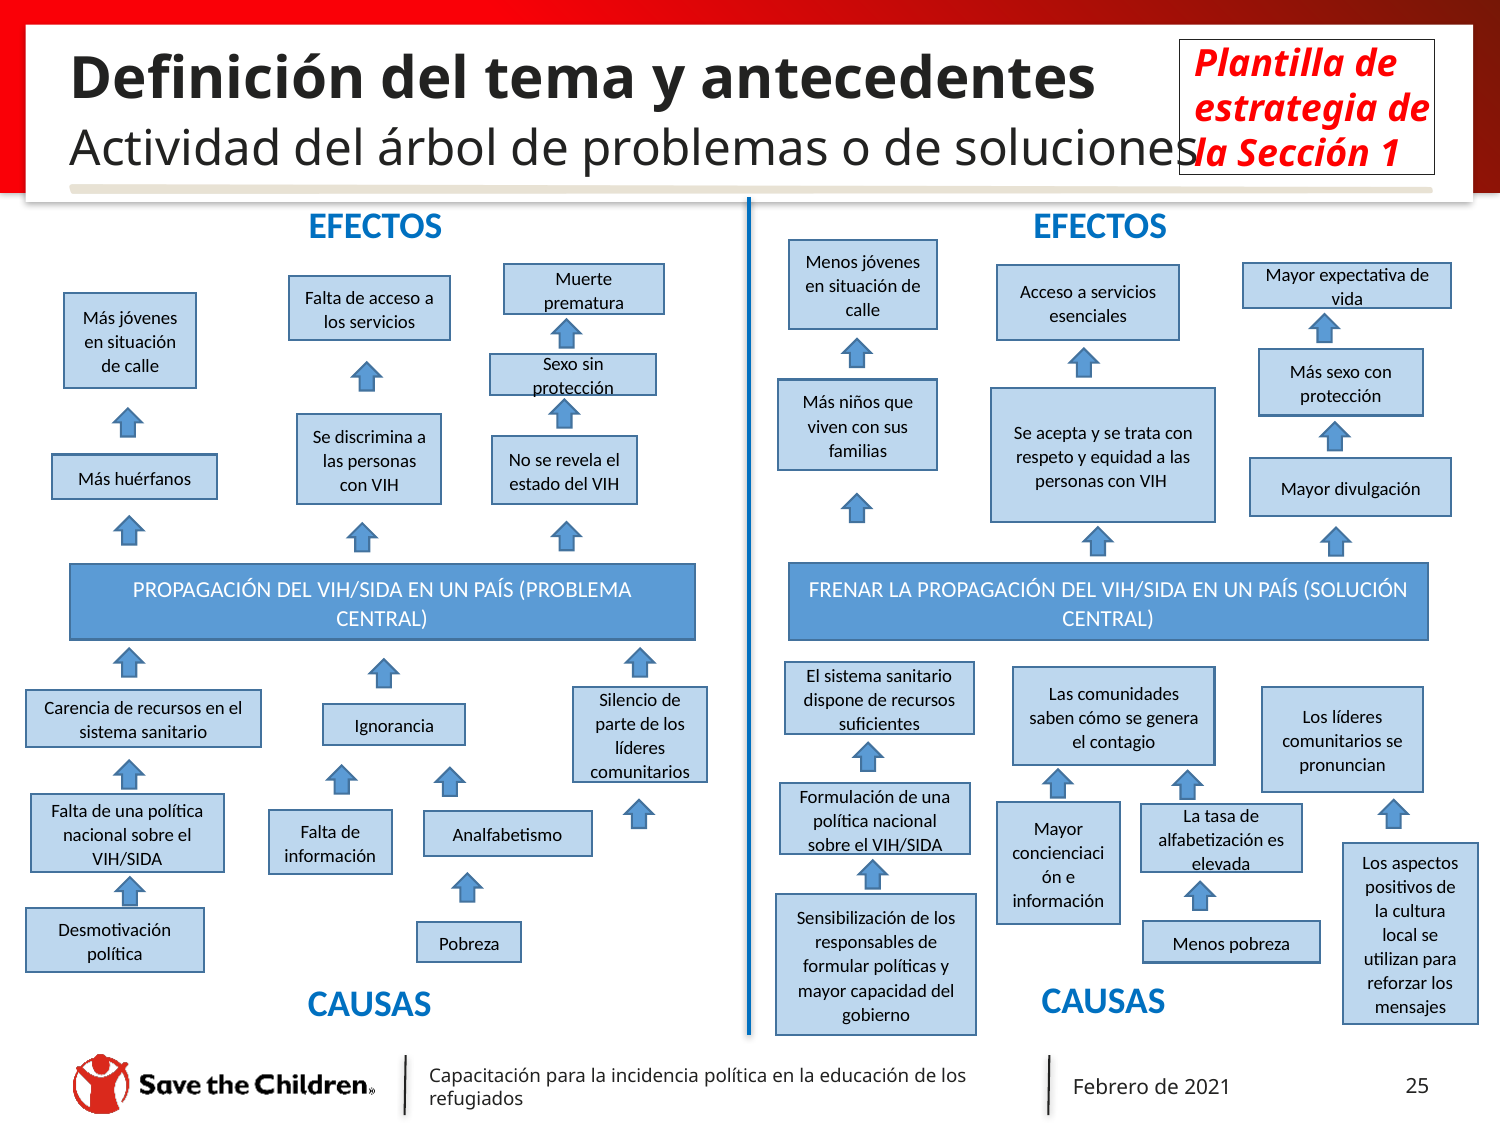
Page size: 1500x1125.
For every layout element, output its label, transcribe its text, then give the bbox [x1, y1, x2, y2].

text_box Pobreza [417, 922, 522, 963]
text_box [115, 648, 144, 677]
text_box [858, 860, 887, 889]
text_box Mayor expectativa de vida [1243, 262, 1452, 308]
text_box [1069, 348, 1098, 377]
text_box [1083, 527, 1113, 556]
text_box Falta de una política nacional sobre el VIH/SIDA [30, 793, 225, 873]
text_box No se revela el estado del VIH [491, 435, 638, 505]
text_box [842, 493, 872, 523]
text_box Mayor divulgación [1250, 458, 1452, 516]
text_box CAUSAS [307, 978, 443, 1024]
slide_number 25 [1317, 1056, 1445, 1117]
text_box [113, 408, 142, 437]
text_box Se acepta y se trata con respeto y equidad a las personas con VIH [991, 388, 1216, 522]
text_box Analfabetismo [423, 811, 592, 857]
text_box [115, 877, 144, 906]
list EFECTOS [25, 201, 726, 1035]
text_box Menos jóvenes en situación de calle [788, 240, 937, 329]
text_box [1322, 527, 1351, 556]
text_box La tasa de alfabetización es elevada [1140, 804, 1302, 873]
text_box Más niños que viven con sus familias [778, 379, 938, 470]
text_box Los líderes comunitarios se pronuncian [1261, 686, 1423, 793]
text_box Desmotivación política [25, 908, 204, 972]
text_box [550, 399, 579, 428]
text_box Más huérfanos [52, 454, 217, 499]
text_box [348, 523, 377, 552]
text_box Muerte prematura [503, 264, 664, 315]
text_box [1379, 799, 1408, 828]
text_box Mayor concienciación e información [996, 802, 1120, 925]
text_box Los aspectos positivos de la cultura local se utilizan para reforzar los mensajes [1342, 842, 1478, 1025]
text_box [1310, 314, 1339, 343]
text_box Más jóvenes en situación de calle [64, 293, 197, 388]
text_box Carencia de recursos en el sistema sanitario [25, 690, 261, 747]
text_box [369, 659, 398, 688]
text_box Ignorancia [322, 703, 466, 746]
text_box El sistema sanitario dispone de recursos suficientes [784, 662, 975, 735]
text_box Silencio de parte de los líderes comunitarios [573, 686, 707, 782]
picture [62, 1043, 386, 1125]
text_box [115, 760, 144, 789]
text_box Se discrimina a las personas con VIH [297, 413, 442, 505]
text_box FRENAR LA PROPAGACIÓN DEL VIH/SIDA EN UN PAÍS (SOLUCIÓN CENTRAL) [788, 563, 1428, 641]
text_box Las comunidades saben cómo se genera el contagio [1013, 666, 1215, 766]
title Definición del tema y antecedentes [69, 33, 1429, 115]
text_box Sexo sin protección [490, 353, 657, 396]
text_box Acceso a servicios esenciales [996, 264, 1180, 340]
text_box Formulación de una política nacional sobre el VIH/SIDA [780, 783, 970, 855]
text_box Plantilla de estrategia de la Sección 1 [1179, 39, 1435, 175]
list Actividad del árbol de problemas o de soluciones [69, 115, 1429, 176]
text_box [327, 765, 356, 794]
text_box [552, 319, 581, 348]
text_box Menos pobreza [1143, 921, 1320, 963]
text_box [1043, 769, 1072, 798]
text_box Falta de información [268, 809, 392, 874]
text_box [115, 516, 144, 545]
text_box [552, 522, 581, 551]
text_box Sensibilización de los responsables de formular políticas y mayor capacidad del gobierno [776, 894, 977, 1035]
text_box [435, 767, 464, 796]
text_box [624, 799, 654, 829]
text_box [1320, 422, 1349, 451]
text_box [854, 742, 883, 771]
text_box [1173, 770, 1202, 799]
text_box PROPAGACIÓN DEL VIH/SIDA EN UN PAÍS (PROBLEMA CENTRAL) [69, 563, 695, 640]
text_box [352, 362, 381, 391]
text_box [625, 648, 655, 677]
picture [69, 184, 1433, 194]
footer Capacitación para la incidencia política en la educación de los refugiados [414, 1056, 1042, 1117]
text_box [842, 338, 872, 367]
text_box CAUSAS [1041, 975, 1177, 1021]
text_box Más sexo con protección [1258, 349, 1423, 416]
text_box [1186, 881, 1215, 910]
slide_number Febrero de 2021 [1057, 1056, 1317, 1117]
text_box [453, 873, 482, 902]
text_box Falta de acceso a los servicios [289, 275, 450, 340]
list EFECTOS [772, 201, 1428, 1035]
